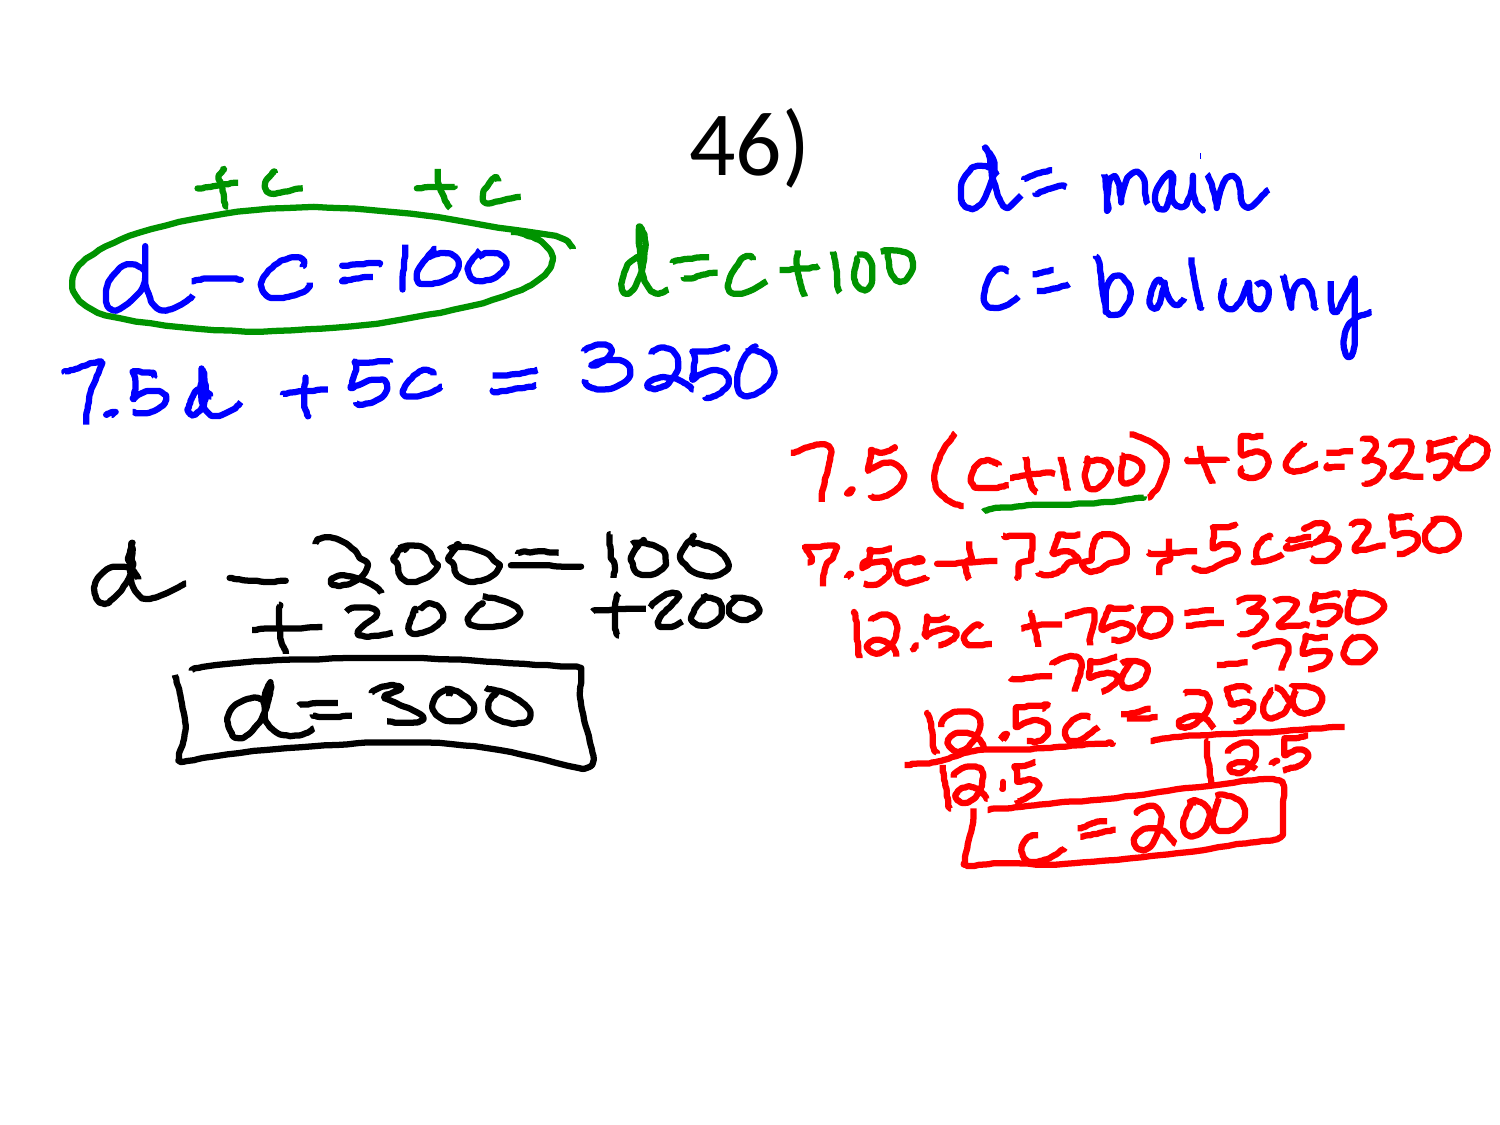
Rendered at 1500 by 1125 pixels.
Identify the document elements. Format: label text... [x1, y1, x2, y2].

text_box [186, 367, 242, 417]
text_box [1253, 535, 1284, 564]
text_box [407, 602, 445, 635]
text_box [105, 411, 117, 416]
text_box [1028, 477, 1037, 493]
text_box [1148, 279, 1186, 310]
text_box [1220, 280, 1270, 311]
text_box [1342, 635, 1376, 663]
text_box [970, 459, 1009, 489]
text_box [1285, 543, 1315, 550]
text_box [437, 168, 451, 209]
text_box [264, 170, 303, 195]
text_box [1262, 686, 1291, 720]
text_box [225, 182, 239, 186]
text_box [1351, 520, 1386, 552]
text_box [1126, 716, 1158, 720]
text_box [620, 225, 669, 295]
text_box [1158, 554, 1172, 576]
text_box [401, 369, 442, 398]
text_box [1083, 457, 1112, 491]
text_box [1346, 591, 1385, 624]
text_box [853, 253, 874, 292]
text_box [1095, 255, 1132, 316]
text_box [960, 146, 1022, 210]
text_box [963, 564, 970, 580]
text_box [963, 623, 992, 647]
text_box [844, 487, 855, 496]
text_box [671, 256, 710, 263]
text_box [1088, 655, 1120, 693]
text_box [196, 184, 220, 190]
text_box [608, 533, 616, 578]
text_box [1178, 691, 1215, 729]
text_box [629, 539, 667, 576]
text_box [1165, 538, 1171, 552]
text_box [804, 544, 838, 587]
text_box [1147, 550, 1198, 555]
text_box [466, 595, 522, 628]
text_box [1154, 172, 1204, 212]
text_box [303, 376, 310, 417]
text_box [1013, 761, 1041, 803]
text_box [228, 577, 287, 583]
text_box [790, 443, 833, 502]
text_box [1270, 760, 1279, 765]
text_box [1103, 170, 1149, 212]
text_box [933, 432, 964, 507]
text_box [926, 712, 938, 754]
text_box [965, 541, 973, 561]
text_box [1311, 592, 1342, 626]
text_box [1030, 612, 1040, 647]
text_box [904, 741, 1114, 766]
text_box [1034, 184, 1067, 195]
text_box [679, 535, 730, 578]
text_box [1009, 675, 1053, 680]
text_box [1236, 596, 1267, 635]
text_box [1023, 169, 1053, 180]
title 46) [75, 45, 1425, 233]
text_box [510, 564, 582, 568]
text_box [1286, 536, 1312, 541]
text_box [1390, 440, 1424, 478]
text_box [1185, 622, 1224, 627]
text_box [1037, 533, 1081, 576]
text_box [1150, 726, 1345, 742]
text_box [691, 346, 730, 399]
text_box [895, 557, 928, 585]
text_box [306, 388, 328, 393]
text_box [492, 384, 537, 394]
text_box [736, 345, 776, 398]
text_box [861, 547, 892, 586]
text_box [93, 542, 187, 605]
text_box [1129, 433, 1168, 499]
text_box [1285, 442, 1319, 473]
text_box [1206, 740, 1212, 784]
text_box [63, 360, 104, 425]
text_box [1120, 660, 1149, 690]
text_box [1326, 450, 1354, 454]
text_box [982, 496, 1145, 513]
text_box [71, 206, 574, 333]
text_box [1254, 640, 1290, 671]
text_box [1190, 257, 1204, 309]
text_box [1282, 734, 1310, 772]
text_box [728, 596, 761, 621]
text_box [1325, 464, 1345, 469]
text_box [345, 606, 393, 638]
text_box [349, 360, 391, 406]
text_box [447, 543, 501, 583]
text_box [1330, 277, 1372, 358]
text_box [482, 176, 521, 205]
text_box [683, 272, 718, 280]
text_box [1051, 655, 1083, 692]
text_box [1390, 515, 1419, 555]
text_box [1282, 275, 1318, 309]
text_box [1225, 685, 1255, 723]
text_box [1064, 609, 1096, 646]
text_box [1032, 269, 1054, 275]
text_box [1010, 471, 1056, 479]
text_box [1424, 518, 1460, 552]
text_box [1227, 741, 1257, 775]
text_box [1428, 437, 1456, 479]
text_box [779, 267, 796, 271]
text_box [832, 251, 841, 293]
text_box [923, 615, 958, 647]
text_box [614, 592, 620, 637]
text_box [963, 778, 1286, 867]
text_box [646, 346, 694, 391]
text_box [801, 265, 820, 270]
text_box [936, 560, 998, 565]
text_box [492, 369, 538, 377]
text_box [416, 186, 439, 190]
text_box [1273, 598, 1310, 628]
text_box [880, 248, 914, 283]
text_box [1206, 173, 1270, 209]
text_box [217, 168, 229, 208]
text_box [999, 733, 1008, 741]
text_box [1290, 685, 1324, 715]
text_box [583, 343, 632, 391]
text_box [131, 370, 168, 415]
text_box [1362, 437, 1385, 485]
text_box [314, 536, 383, 594]
text_box [1081, 533, 1128, 573]
text_box [1184, 609, 1214, 614]
text_box [1035, 623, 1063, 628]
text_box [941, 764, 952, 810]
text_box [1024, 457, 1031, 473]
text_box [1121, 708, 1151, 716]
text_box [1303, 522, 1340, 562]
text_box [866, 613, 899, 657]
text_box [953, 765, 988, 804]
text_box [940, 710, 984, 753]
text_box [649, 591, 683, 628]
text_box [1003, 534, 1034, 579]
text_box [1021, 625, 1033, 630]
text_box [174, 657, 595, 770]
text_box [1060, 456, 1069, 491]
text_box [853, 611, 861, 659]
text_box [278, 603, 283, 627]
text_box [1216, 661, 1248, 666]
text_box [1014, 703, 1049, 743]
text_box [1064, 715, 1100, 742]
text_box [282, 390, 303, 396]
text_box [1240, 435, 1270, 479]
text_box [1036, 283, 1070, 292]
text_box [252, 626, 323, 631]
text_box [1100, 606, 1134, 642]
text_box [1120, 454, 1141, 485]
text_box [912, 644, 919, 651]
text_box [1301, 635, 1331, 671]
text_box [1199, 445, 1214, 484]
text_box [867, 446, 906, 499]
text_box [1138, 608, 1172, 638]
text_box [1193, 523, 1239, 572]
text_box [591, 608, 614, 613]
text_box [690, 595, 723, 627]
text_box [1455, 436, 1489, 469]
text_box [392, 544, 439, 583]
text_box [517, 550, 559, 554]
text_box [726, 255, 768, 295]
text_box [982, 267, 1020, 309]
text_box [795, 250, 806, 297]
text_box [279, 630, 287, 654]
